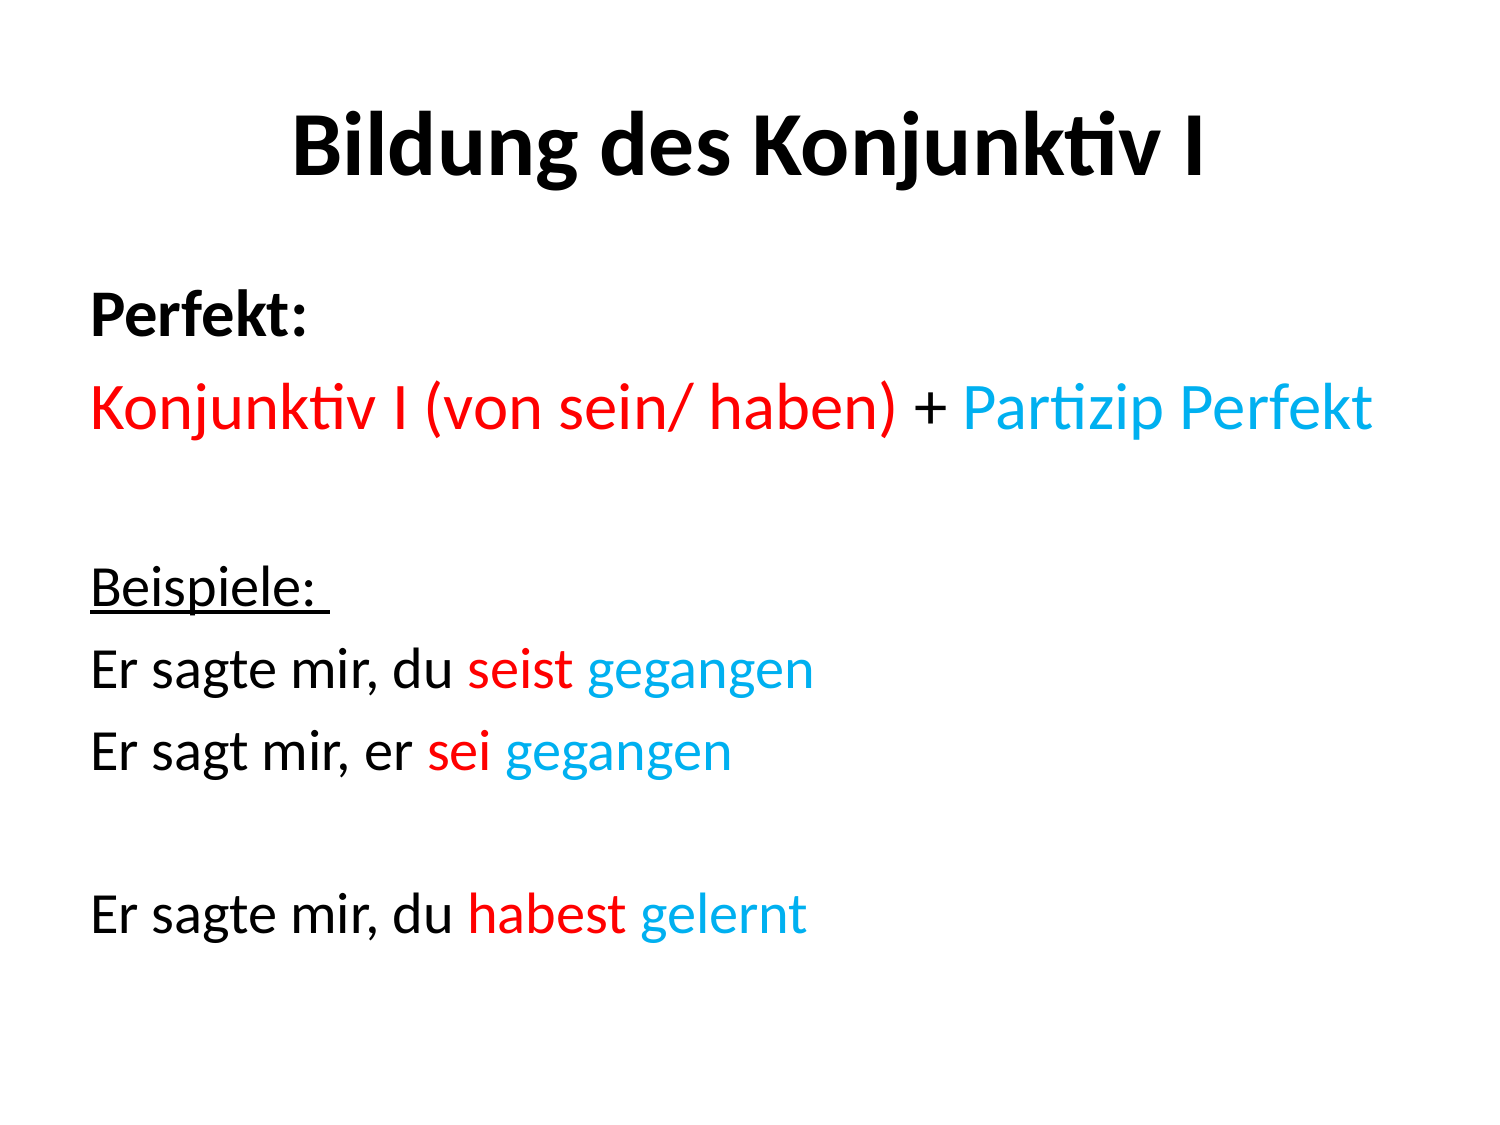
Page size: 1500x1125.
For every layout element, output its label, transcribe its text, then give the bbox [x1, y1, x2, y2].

list Perfekt: Konjunktiv I (von sein/ haben) + Partizip Perfekt Beispiele: Er sagte mir, du seist gegangen Er sagt mir, er sei gegangen Er sagte mir, du habest gelernt [75, 262, 1425, 1005]
title Bildung des Konjunktiv I [75, 45, 1425, 233]
